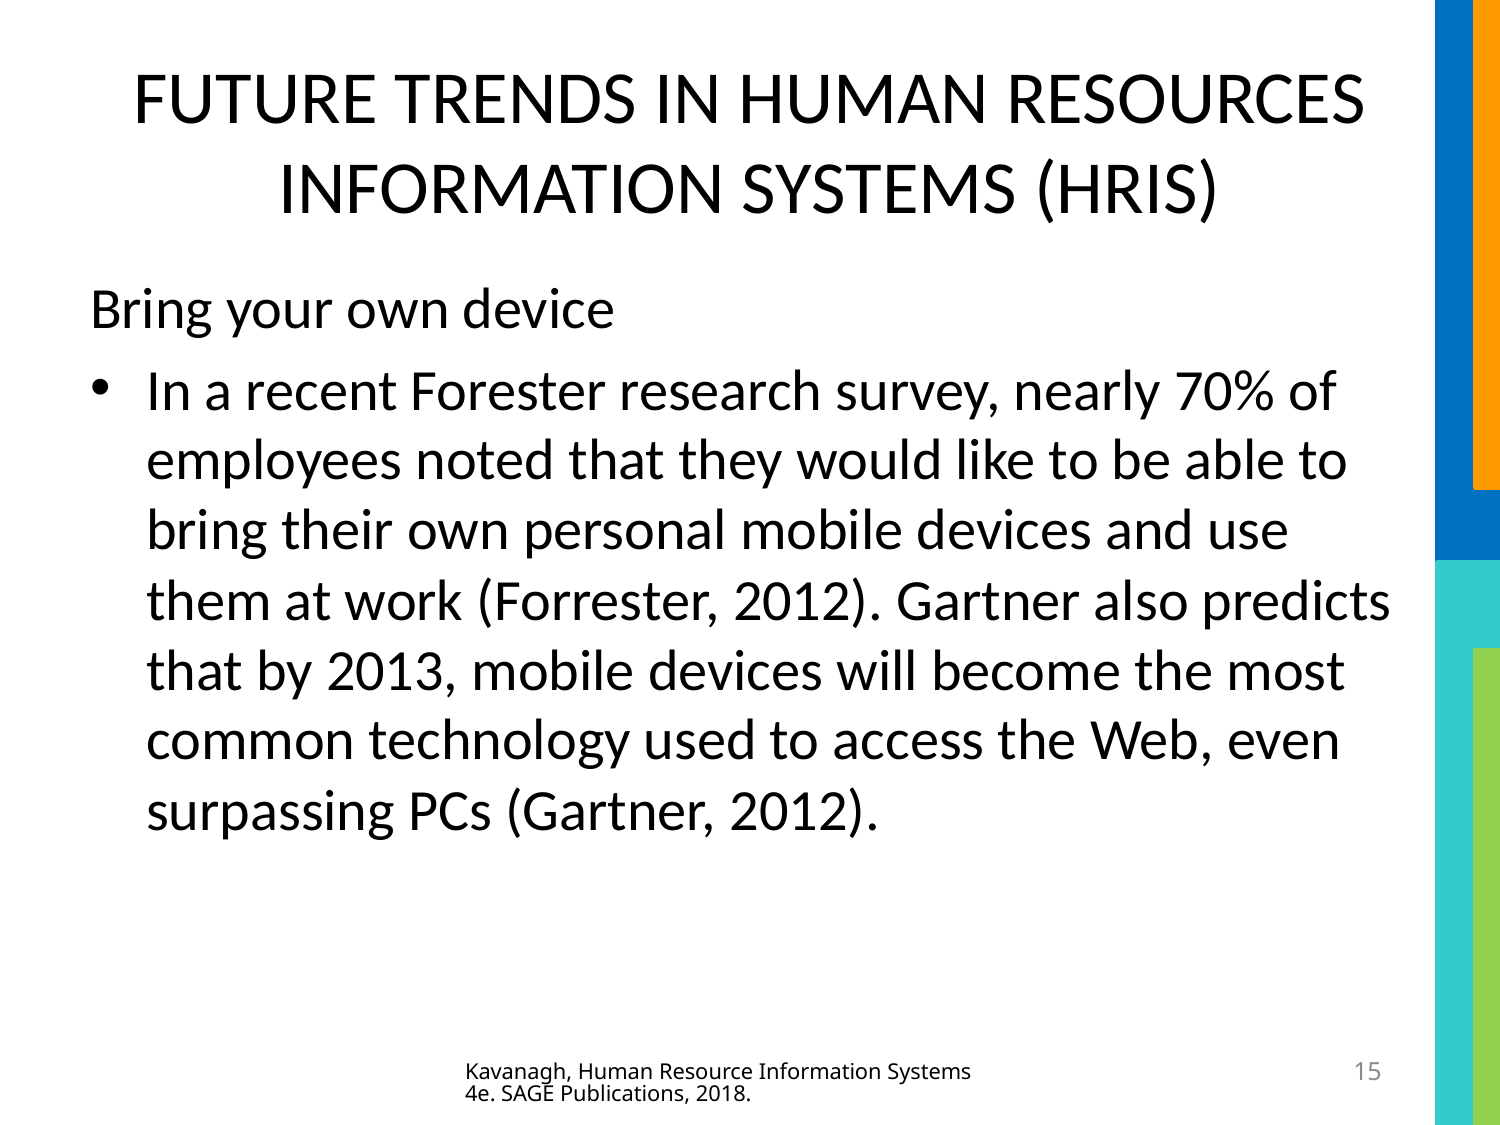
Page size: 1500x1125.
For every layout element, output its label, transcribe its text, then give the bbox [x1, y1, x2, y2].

title FUTURE TRENDS IN HUMAN RESOURCES INFORMATION SYSTEMS (HRIS) [75, 45, 1425, 233]
footer Kavanagh, Human Resource Information Systems 4e. SAGE Publications, 2018. [450, 1042, 1004, 1103]
slide_number 15 [1059, 1042, 1397, 1103]
list Bring your own device In a recent Forester research survey, nearly 70% of employees noted that they would like to be able to bring their own personal mobile devices and use them at work (Forrester, 2012). Gartner also predicts that by 2013, mobile devices will become the most common technology used to access the Web, even surpassing PCs (Gartner, 2012). [75, 262, 1425, 1005]
